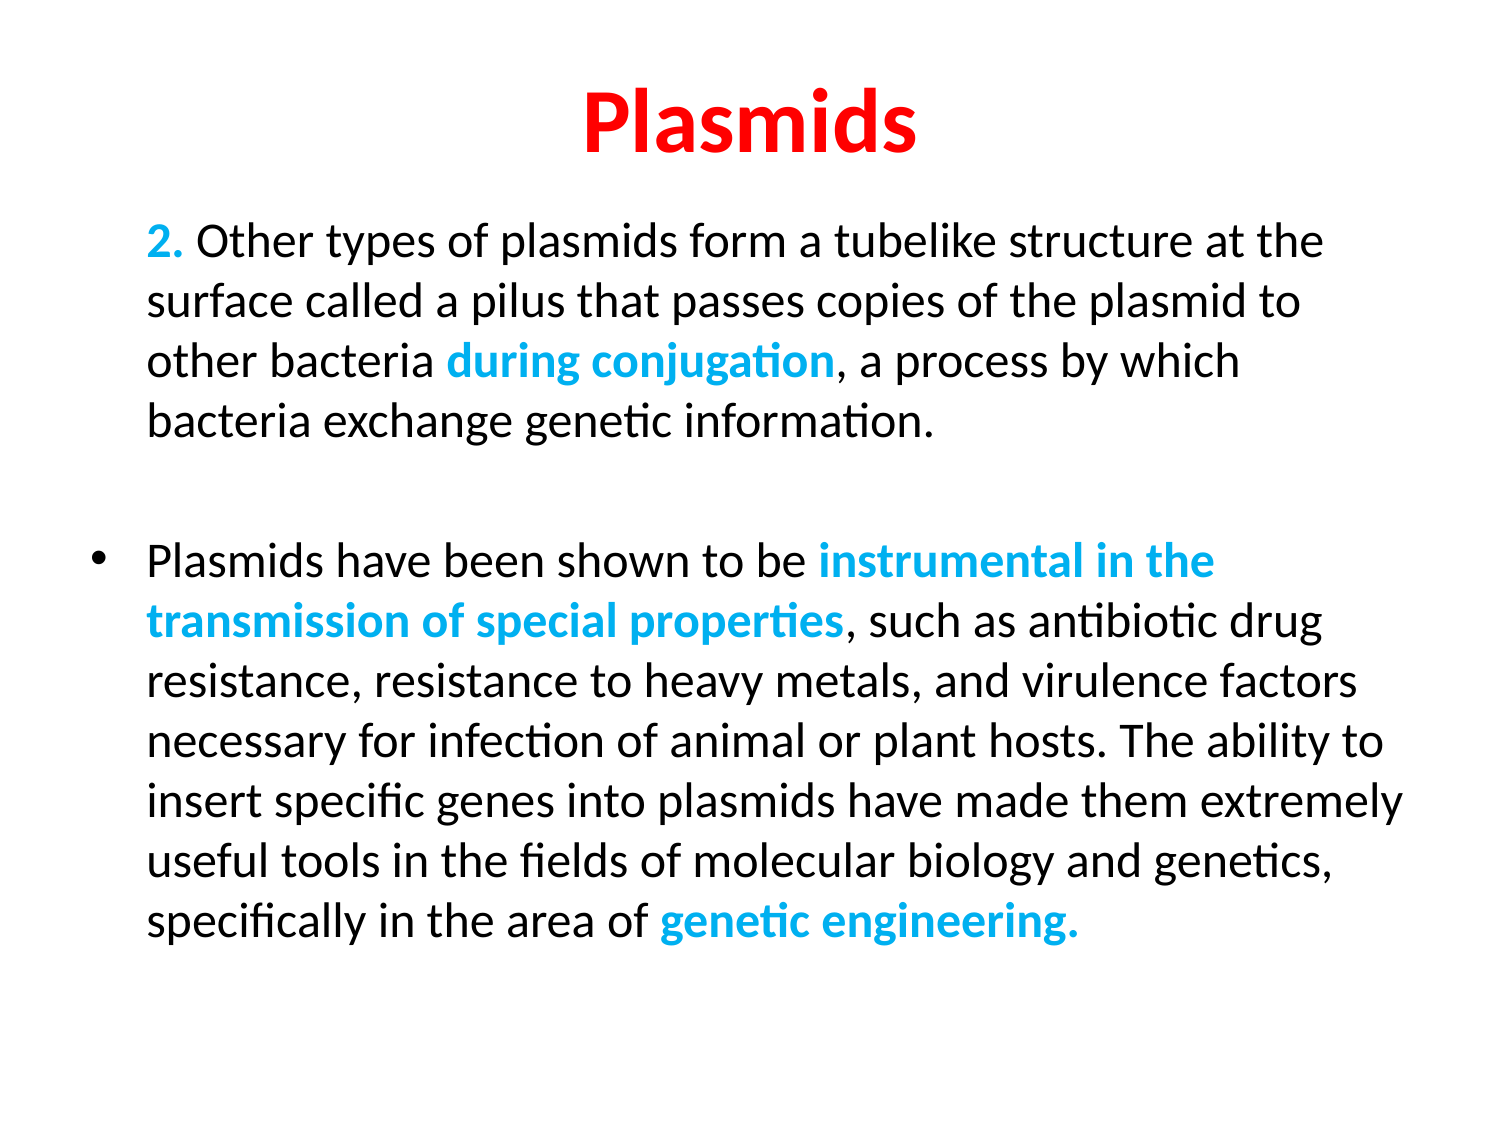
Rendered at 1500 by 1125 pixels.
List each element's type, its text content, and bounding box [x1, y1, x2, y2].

title Plasmids [75, 45, 1425, 188]
list 2. Other types of plasmids form a tubelike structure at the surface called a pilus that passes copies of the plasmid to other bacteria during conjugation, a process by which bacteria exchange genetic information. Plasmids have been shown to be instrumental in the transmission of special properties, such as antibiotic drug resistance, resistance to heavy metals, and virulence factors necessary for infection of animal or plant hosts. The ability to insert specific genes into plasmids have made them extremely useful tools in the fields of molecular biology and genetics, specifically in the area of genetic engineering. [75, 200, 1425, 1005]
